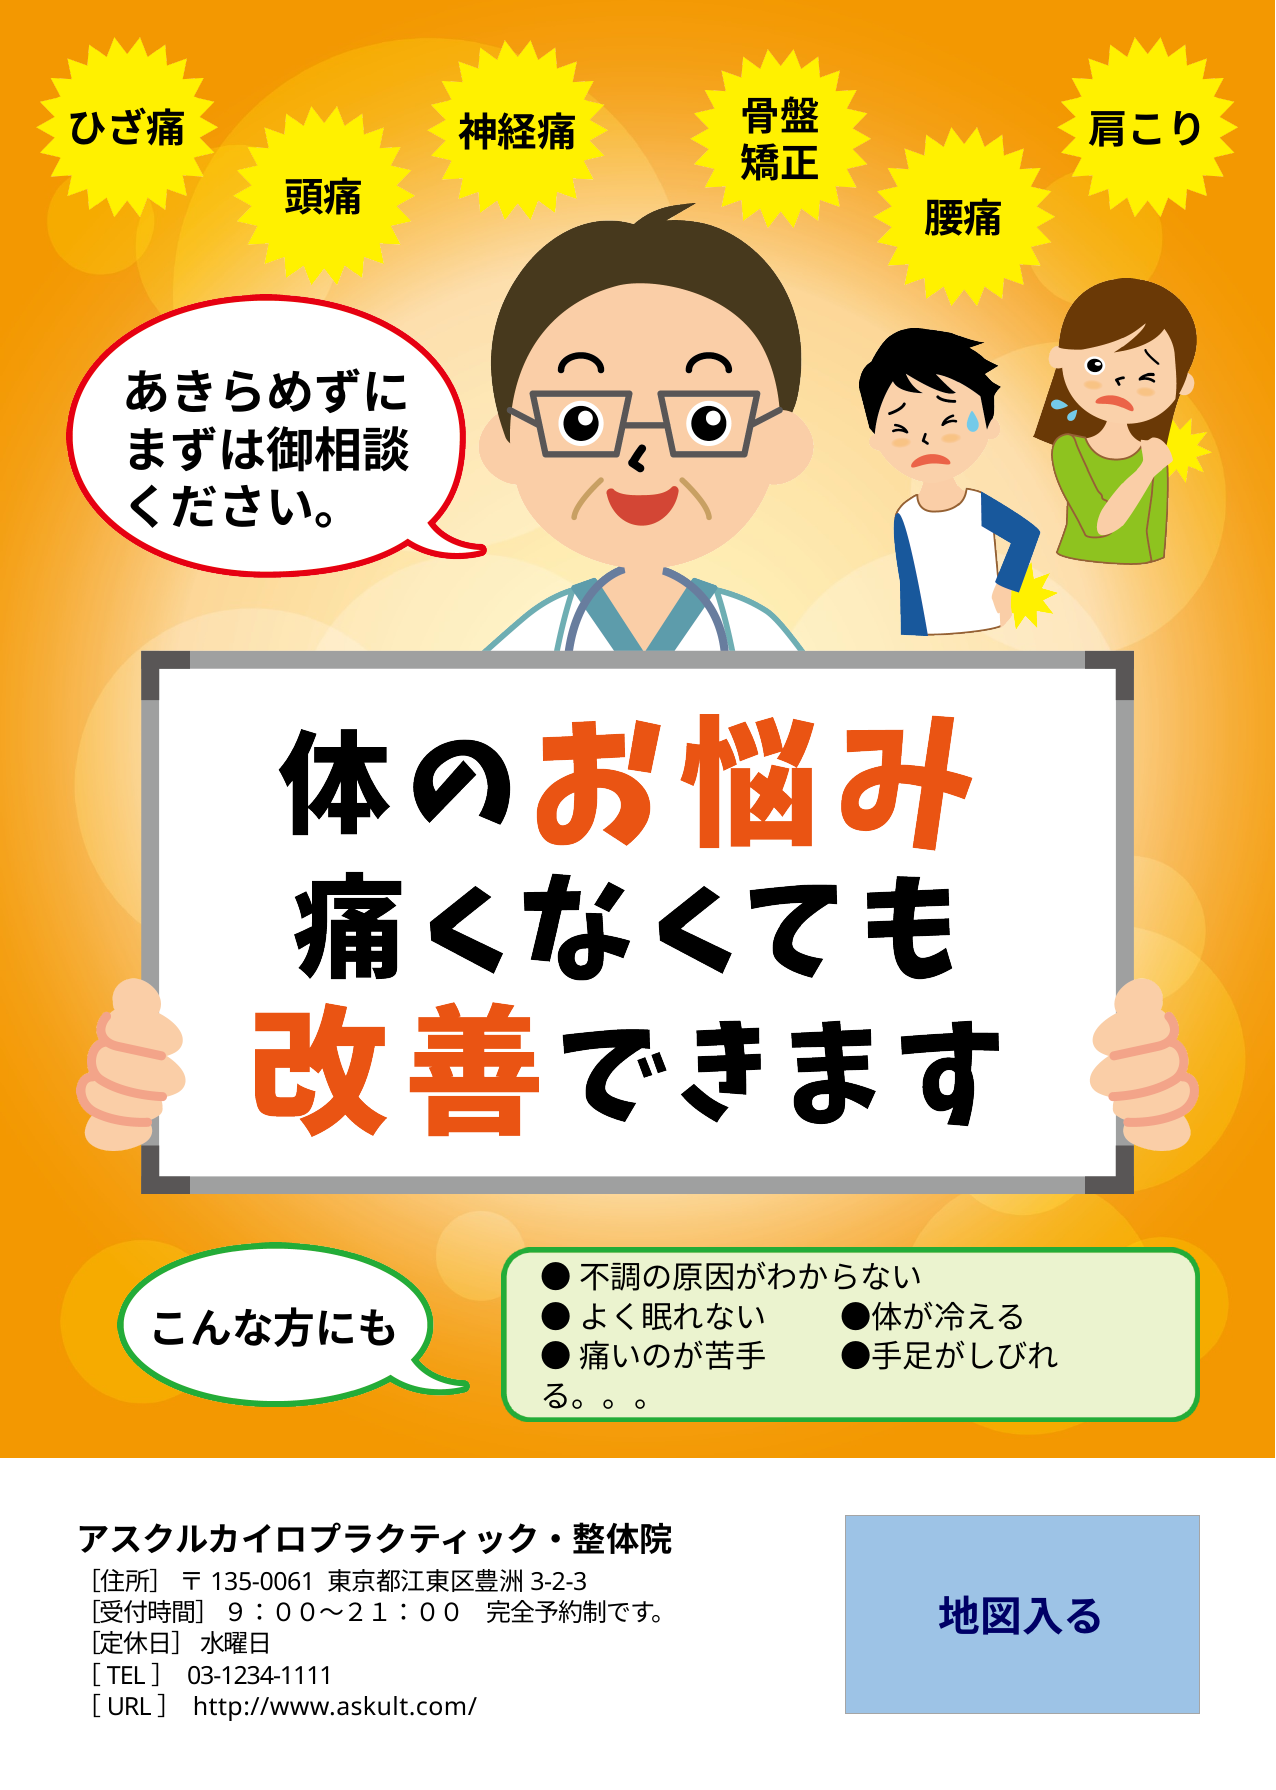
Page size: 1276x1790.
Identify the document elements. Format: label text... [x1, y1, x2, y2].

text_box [690, 49, 871, 228]
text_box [873, 127, 1055, 306]
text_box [233, 106, 415, 285]
text_box アスクルカイロプラクティック・整体院 ［住所］ 〒135-0061 東京都江東区豊洲3-2-3 ［受付時間］ ９：００～２１：００ 完全予約制です。 ［定休日］ 水曜日 ［TEL］ 03-1234-1111 ［URL］ http://www.askult.com/ [75, 1517, 704, 1721]
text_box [36, 37, 218, 217]
text_box 地図入る [844, 1515, 1200, 1715]
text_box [1057, 38, 1238, 217]
picture [0, 0, 1275, 1458]
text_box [427, 41, 608, 220]
